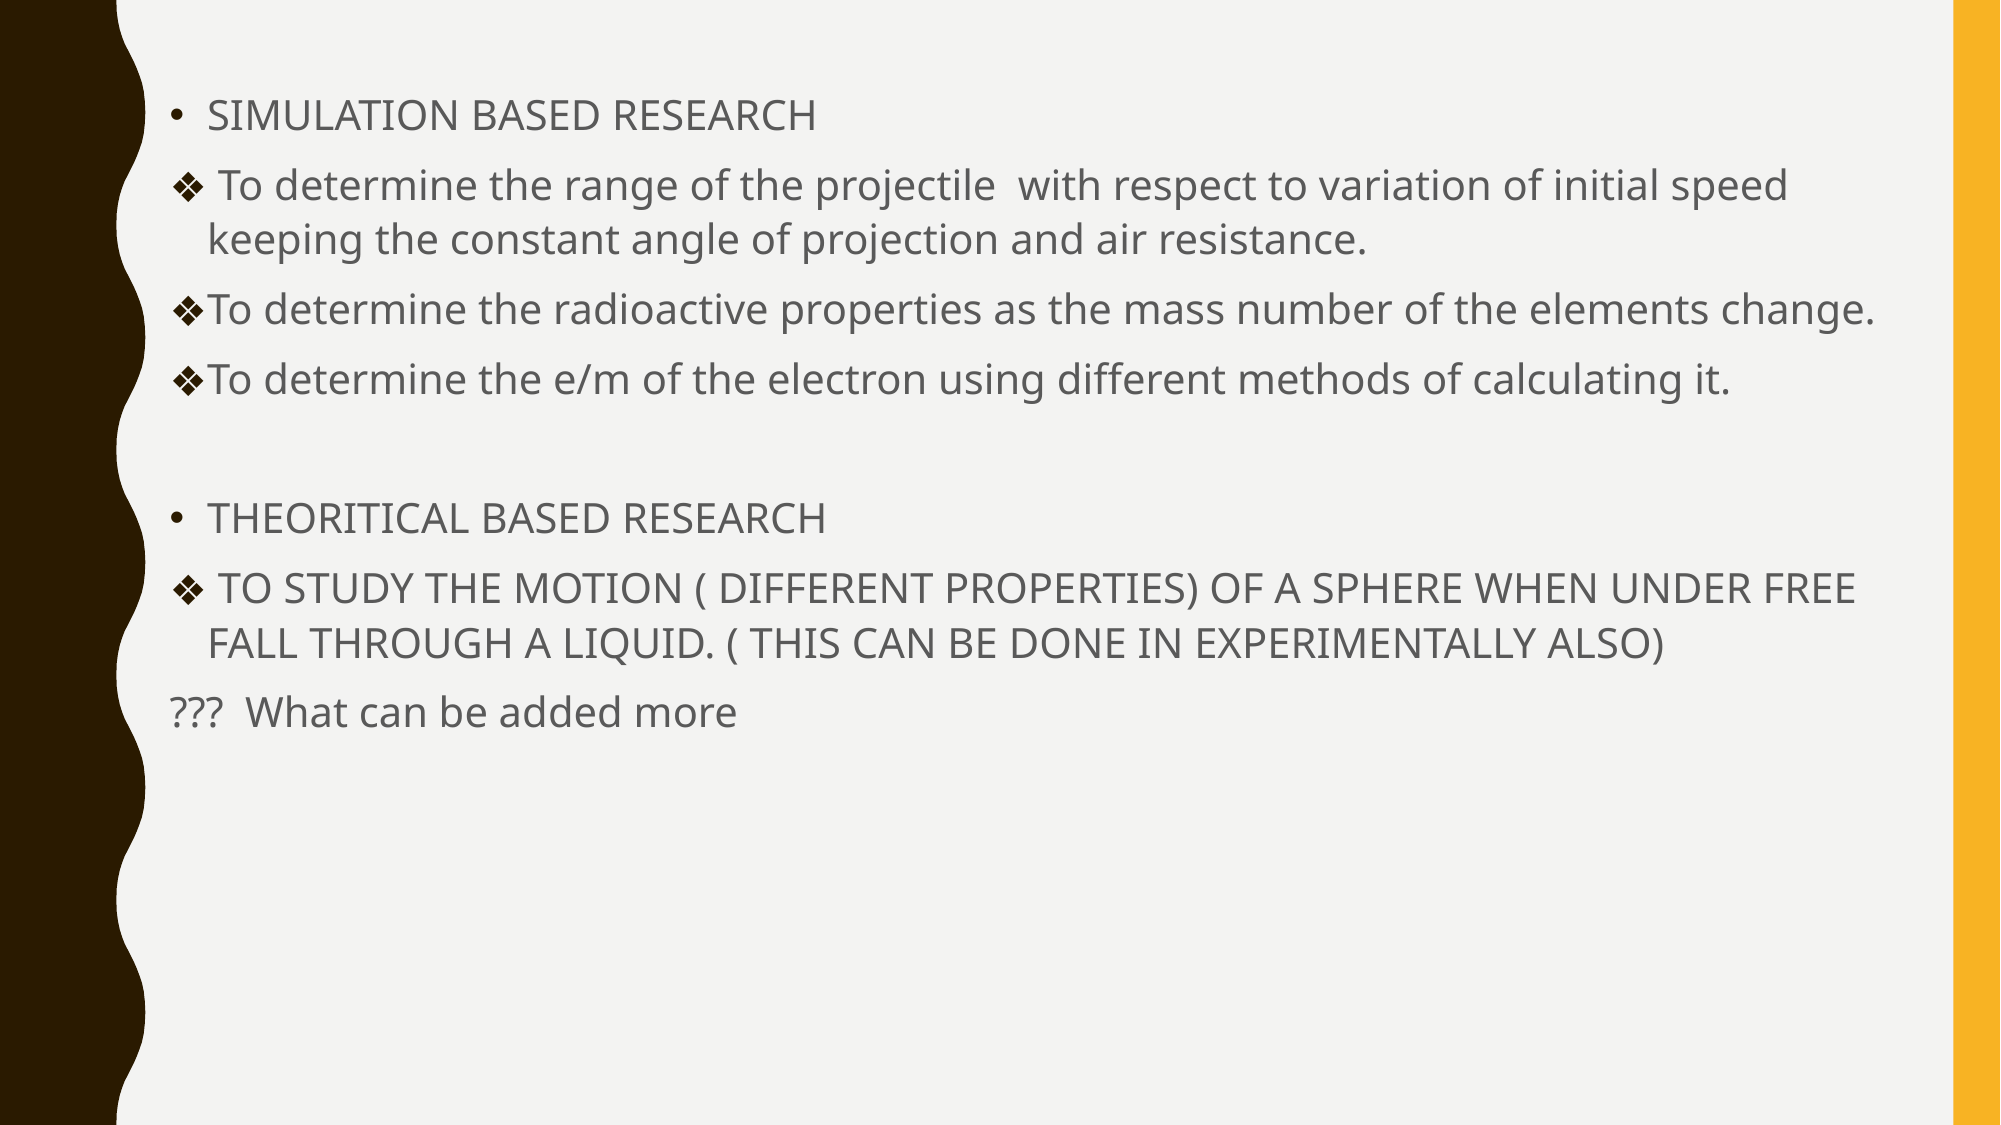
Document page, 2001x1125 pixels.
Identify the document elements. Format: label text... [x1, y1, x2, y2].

list SIMULATION BASED RESEARCH To determine the range of the projectile with respect to variation of initial speed keeping the constant angle of projection and air resistance. To determine the radioactive properties as the mass number of the elements change. To determine the e/m of the electron using different methods of calculating it. THEORITICAL BASED RESEARCH TO STUDY THE MOTION ( DIFFERENT PROPERTIES) OF A SPHERE WHEN UNDER FREE FALL THROUGH A LIQUID. ( THIS CAN BE DONE IN EXPERIMENTALLY ALSO) ??? What can be added more [154, 76, 1967, 1099]
